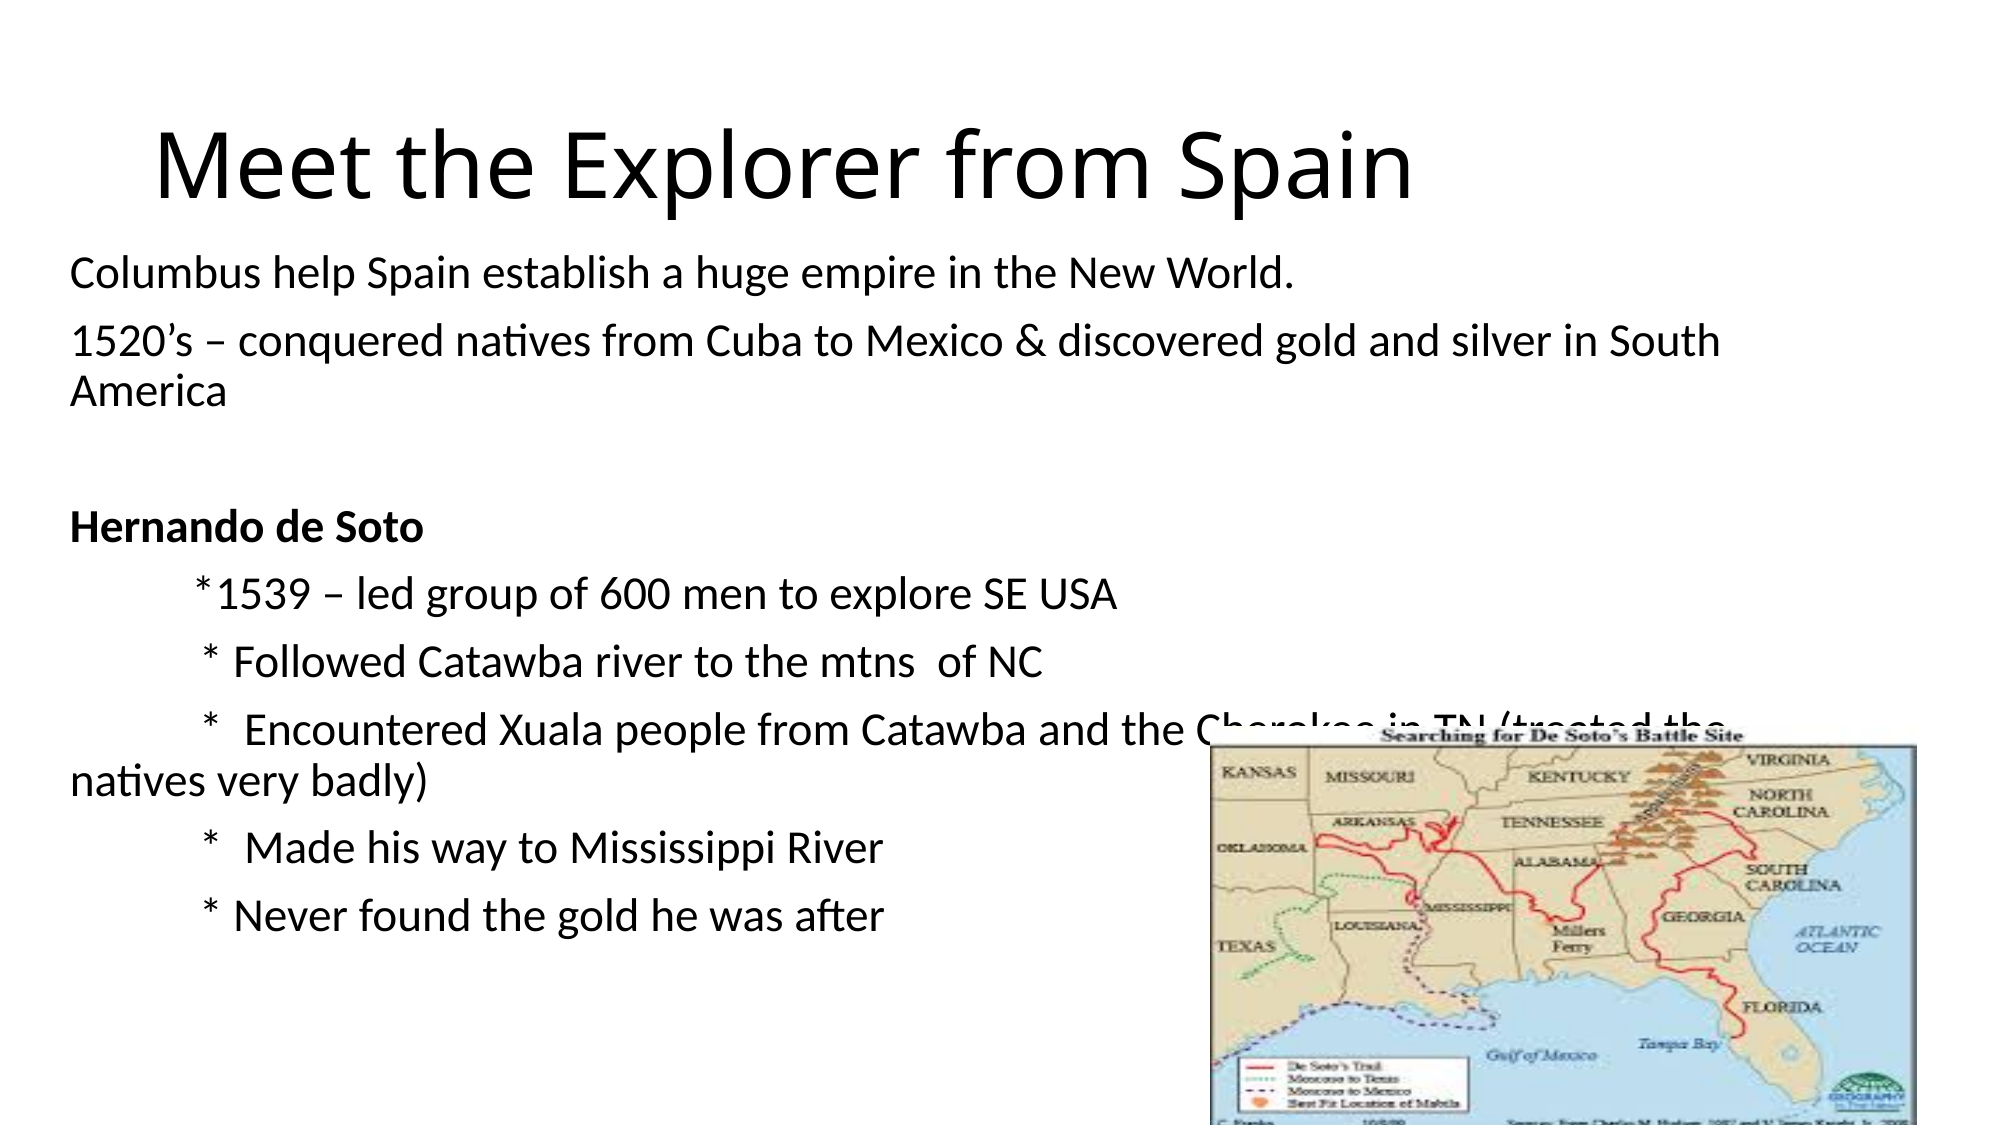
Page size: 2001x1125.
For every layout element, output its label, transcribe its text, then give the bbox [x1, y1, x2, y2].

picture [1210, 726, 1917, 1125]
title Meet the Explorer from Spain [137, 59, 1863, 278]
list Columbus help Spain establish a huge empire in the New World. 1520’s – conquered natives from Cuba to Mexico & discovered gold and silver in South America Hernando de Soto *1539 – led group of 600 men to explore SE USA * Followed Catawba river to the mtns of NC * Encountered Xuala people from Catawba and the Cherokee in TN (treated the natives very badly) * Made his way to Mississippi River * Never found the gold he was after [55, 240, 1781, 955]
